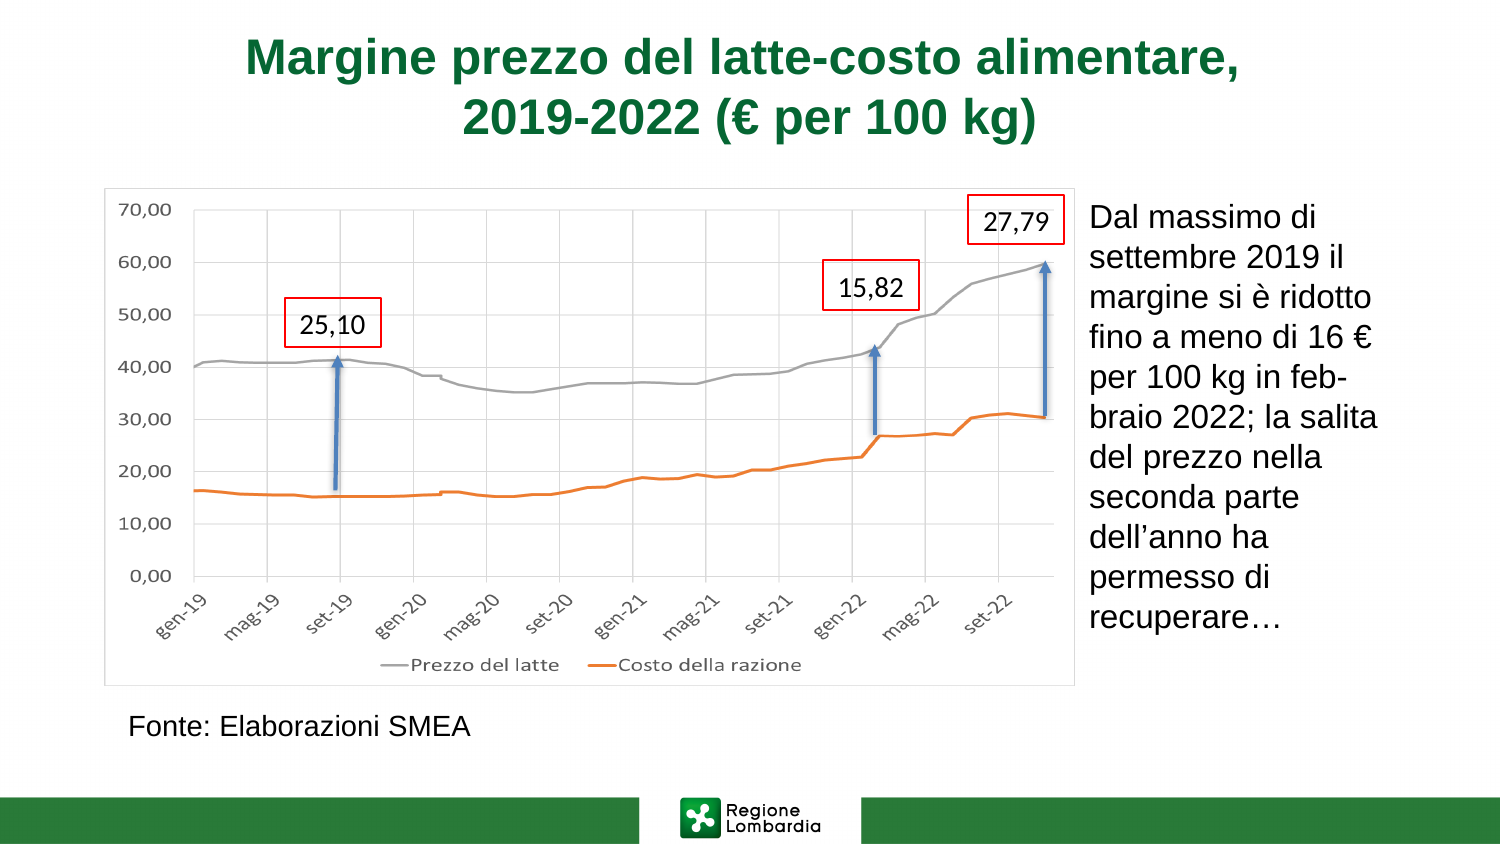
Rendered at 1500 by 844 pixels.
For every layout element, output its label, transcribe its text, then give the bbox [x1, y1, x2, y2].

picture [0, 0, 1500, 844]
title Margine prezzo del latte-costo alimentare, 2019-2022 (€ per 100 kg) [112, 30, 1388, 139]
subtitle Dal massimo di settembre 2019 il margine si è ridotto fino a meno di 16 € per 100 kg in feb-braio 2022; la salita del prezzo nella seconda parte dell’anno ha permesso di recuperare… [1074, 188, 1402, 732]
text_box Fonte: Elaborazioni SMEA [113, 699, 487, 750]
